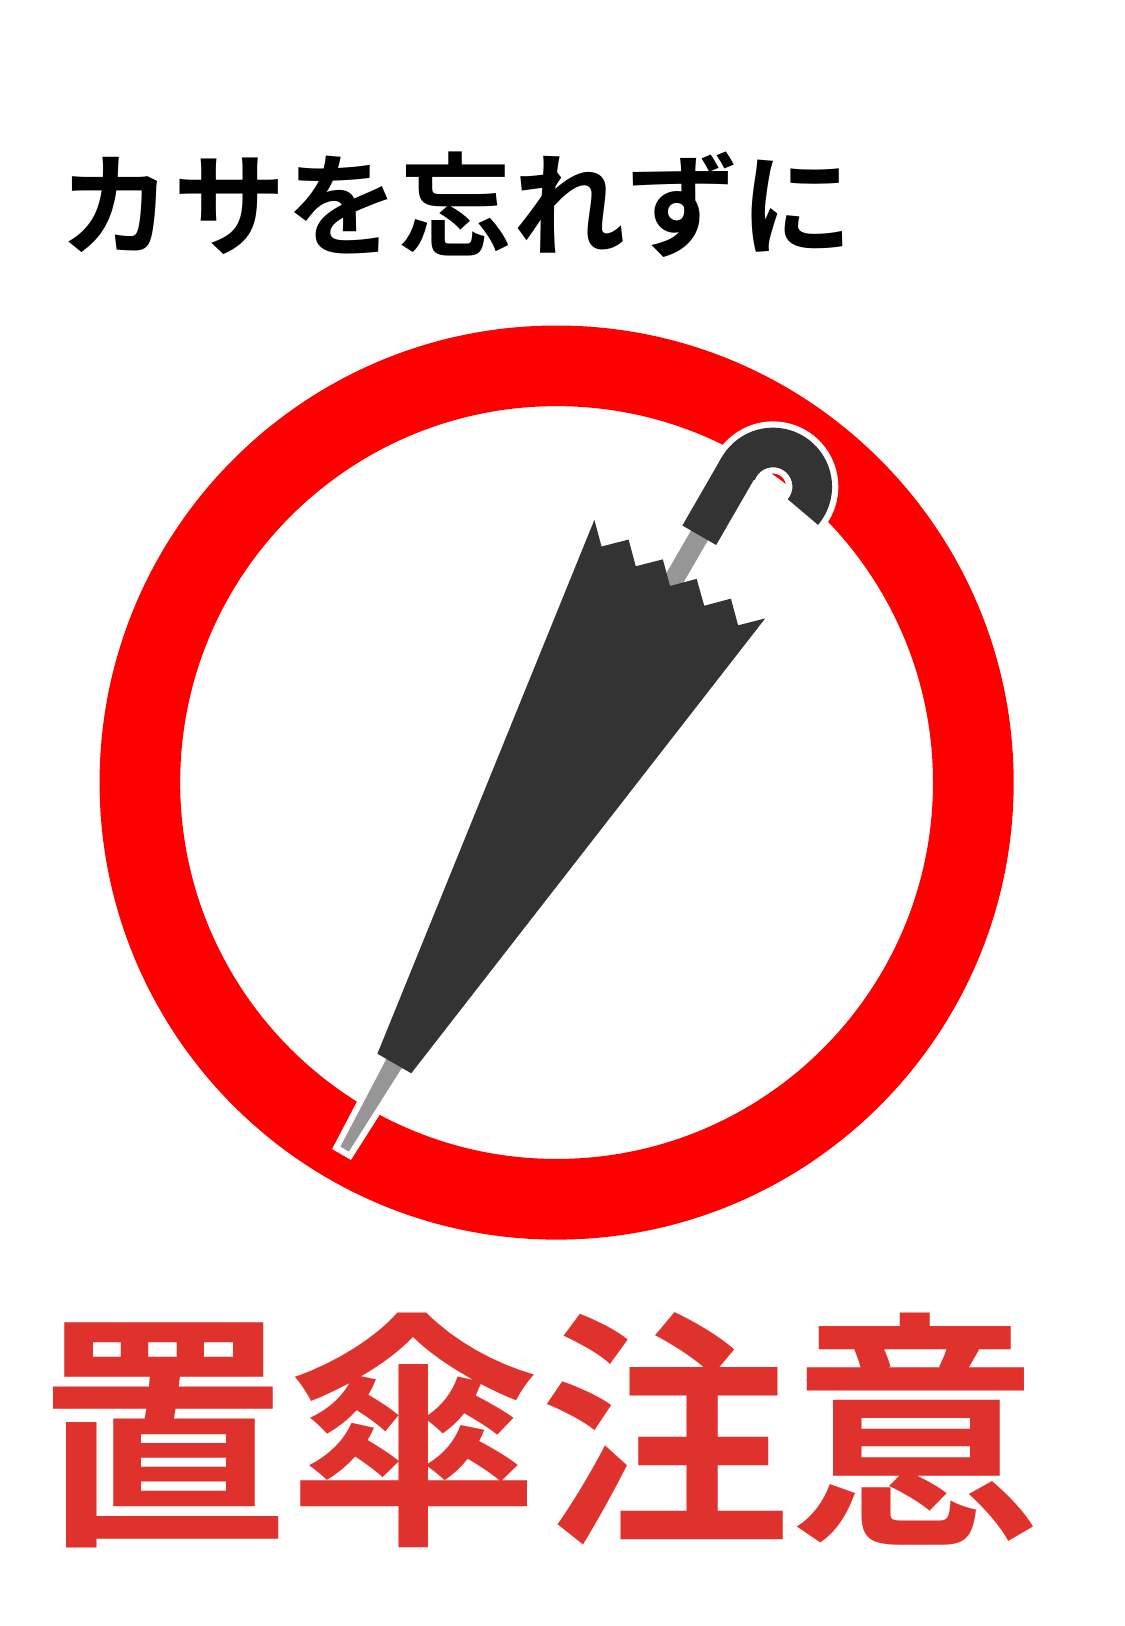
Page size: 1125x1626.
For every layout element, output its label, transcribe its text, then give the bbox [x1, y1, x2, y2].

text_box カサを忘れずに [44, 127, 1083, 278]
text_box 置傘注意 [23, 1268, 1106, 1584]
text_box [99, 325, 1014, 1240]
